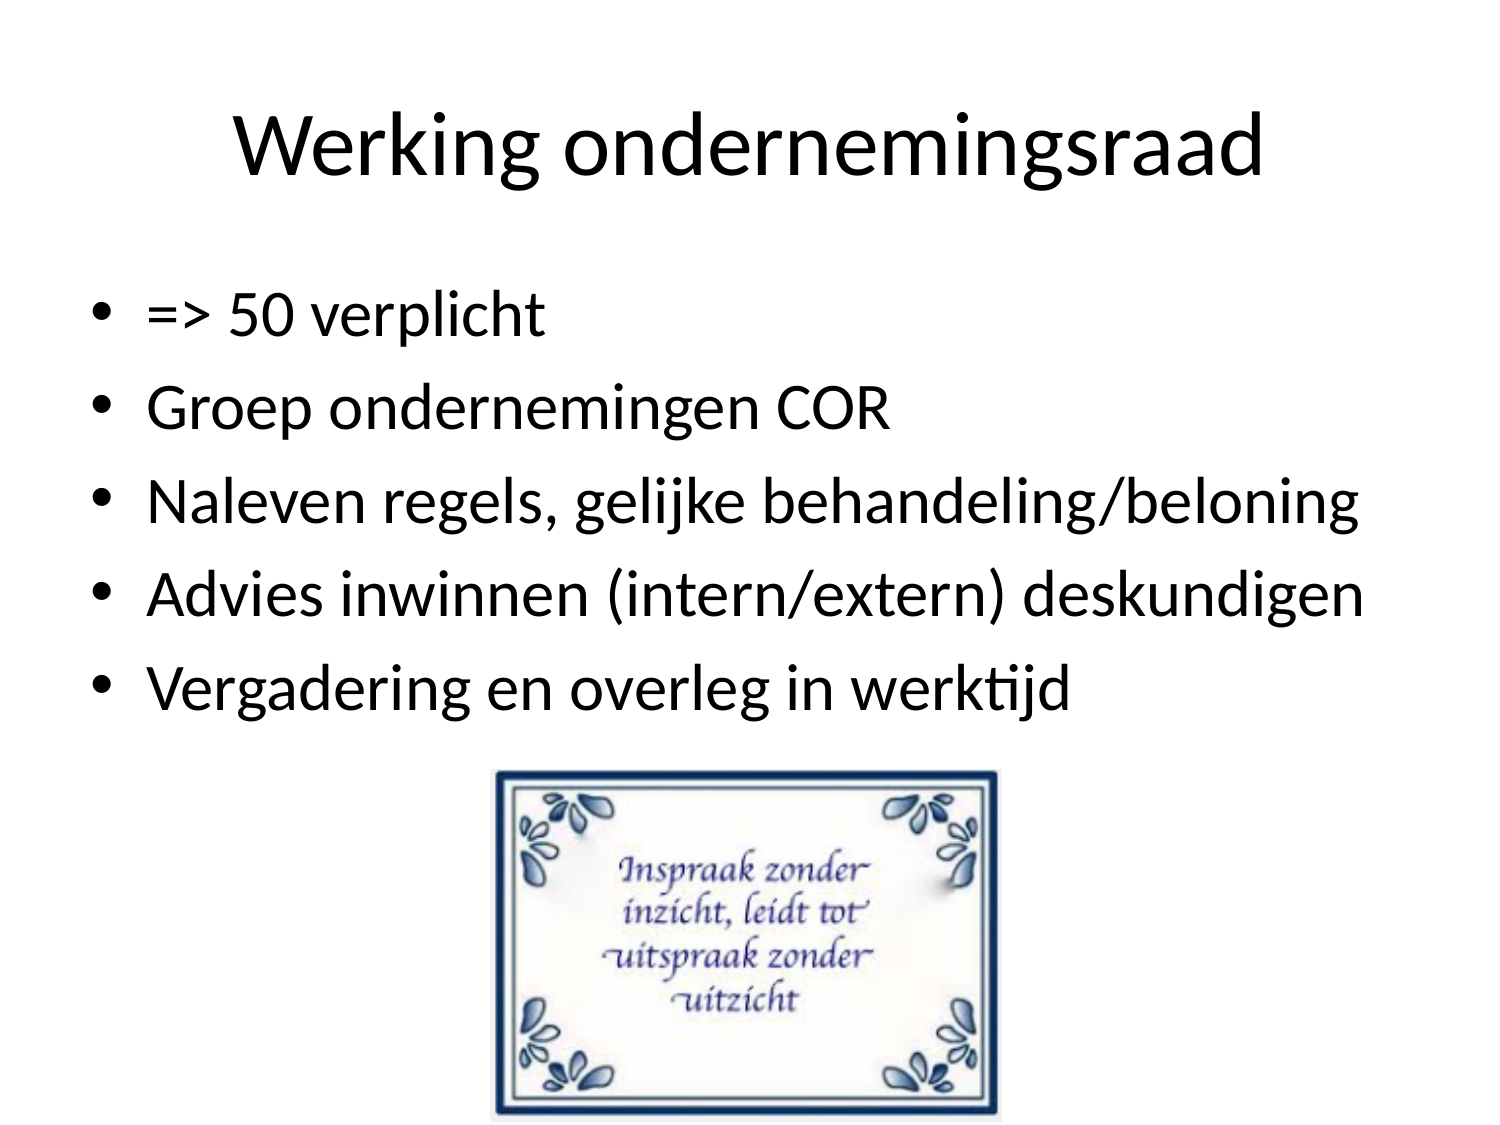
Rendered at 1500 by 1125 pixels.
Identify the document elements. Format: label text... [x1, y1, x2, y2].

list => 50 verplicht Groep ondernemingen COR Naleven regels, gelijke behandeling/beloning Advies inwinnen (intern/extern) deskundigen Vergadering en overleg in werktijd [75, 262, 1425, 1005]
title Werking ondernemingsraad [75, 45, 1425, 233]
picture [489, 769, 1003, 1123]
